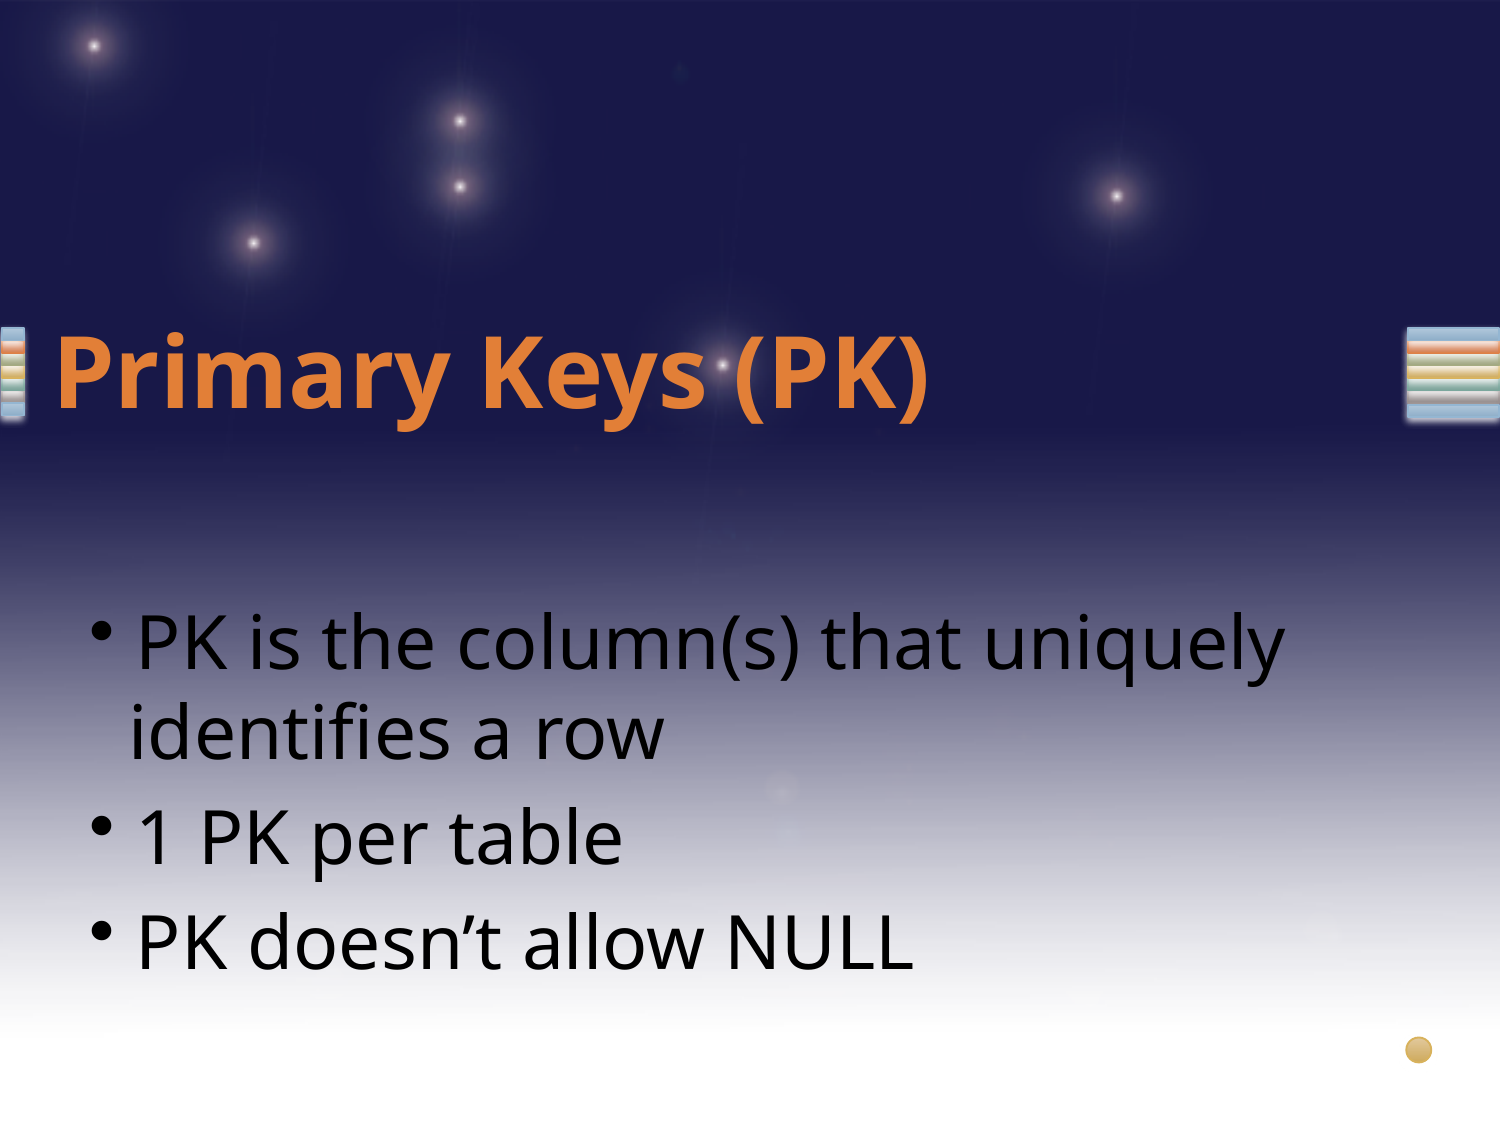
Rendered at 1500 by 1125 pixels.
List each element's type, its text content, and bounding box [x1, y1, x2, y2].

title Primary Keys (PK) [37, 275, 1388, 463]
picture [0, 0, 1500, 1125]
text_box PK is the column(s) that uniquely identifies a row 1 PK per table PK doesn’t allow NULL [74, 587, 1350, 1038]
text_box [74, 462, 1438, 1050]
